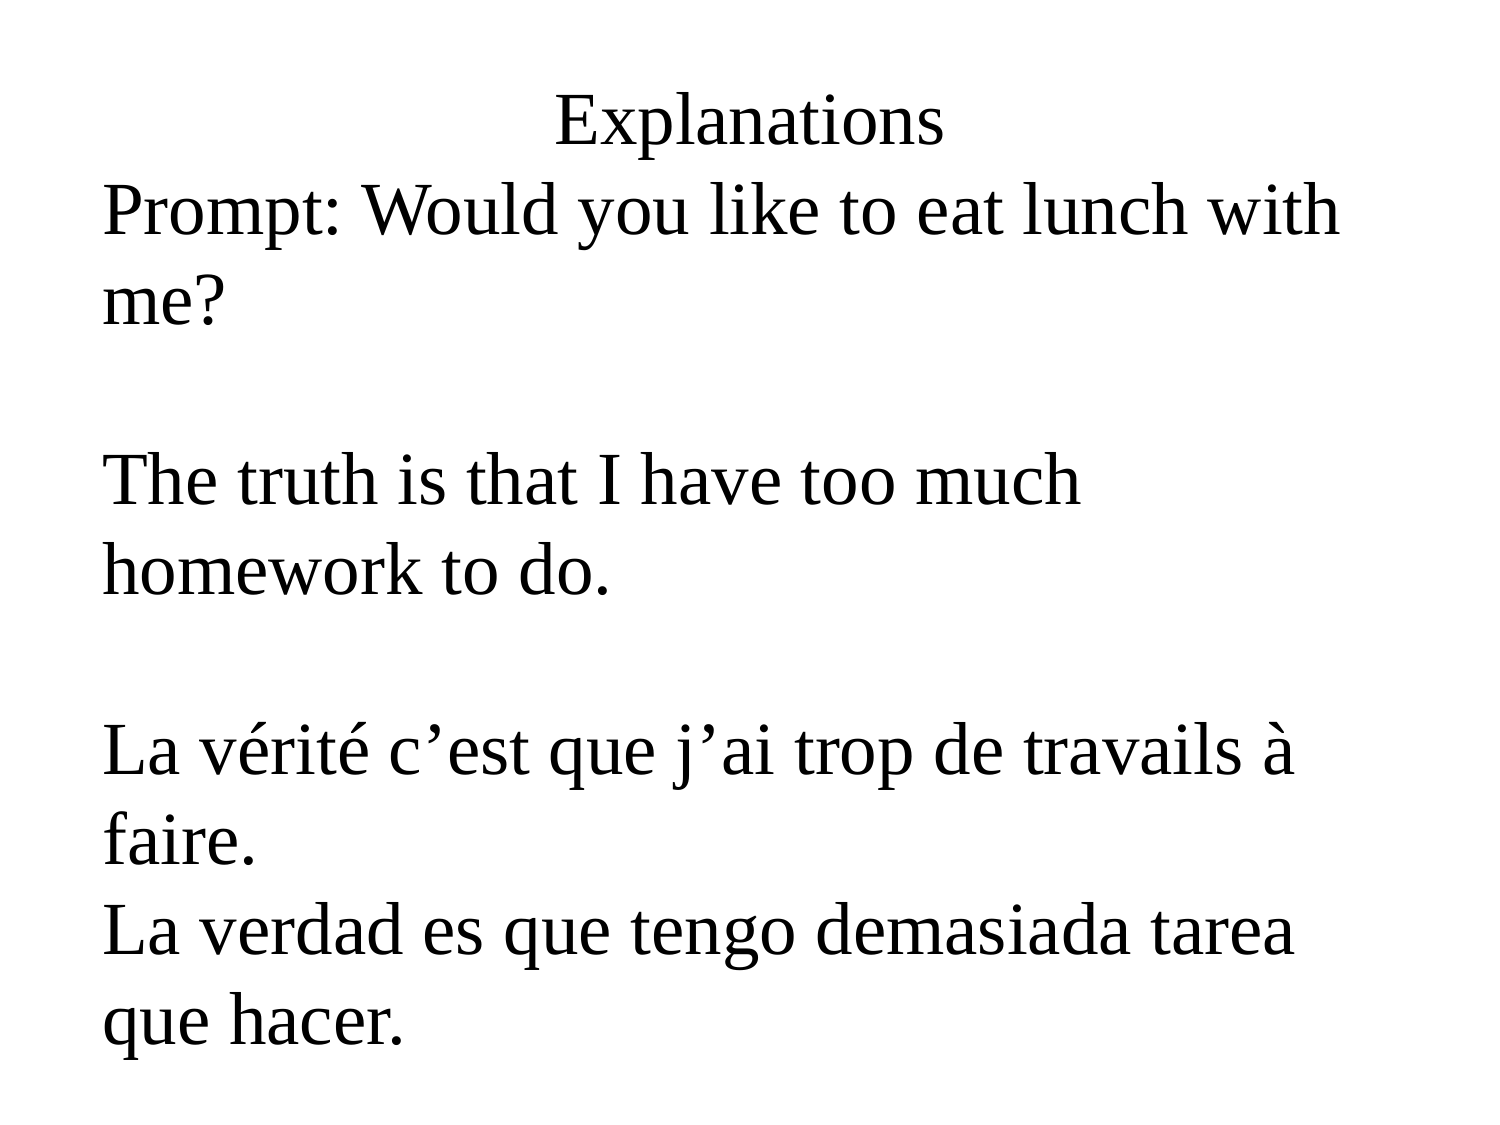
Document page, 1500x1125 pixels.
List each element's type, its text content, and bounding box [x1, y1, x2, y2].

text_box Explanations Prompt: Would you like to eat lunch with me? The truth is that I have too much homework to do. La vérité c’est que j’ai trop de travails à faire. La verdad es que tengo demasiada tarea que hacer. [87, 62, 1413, 1068]
